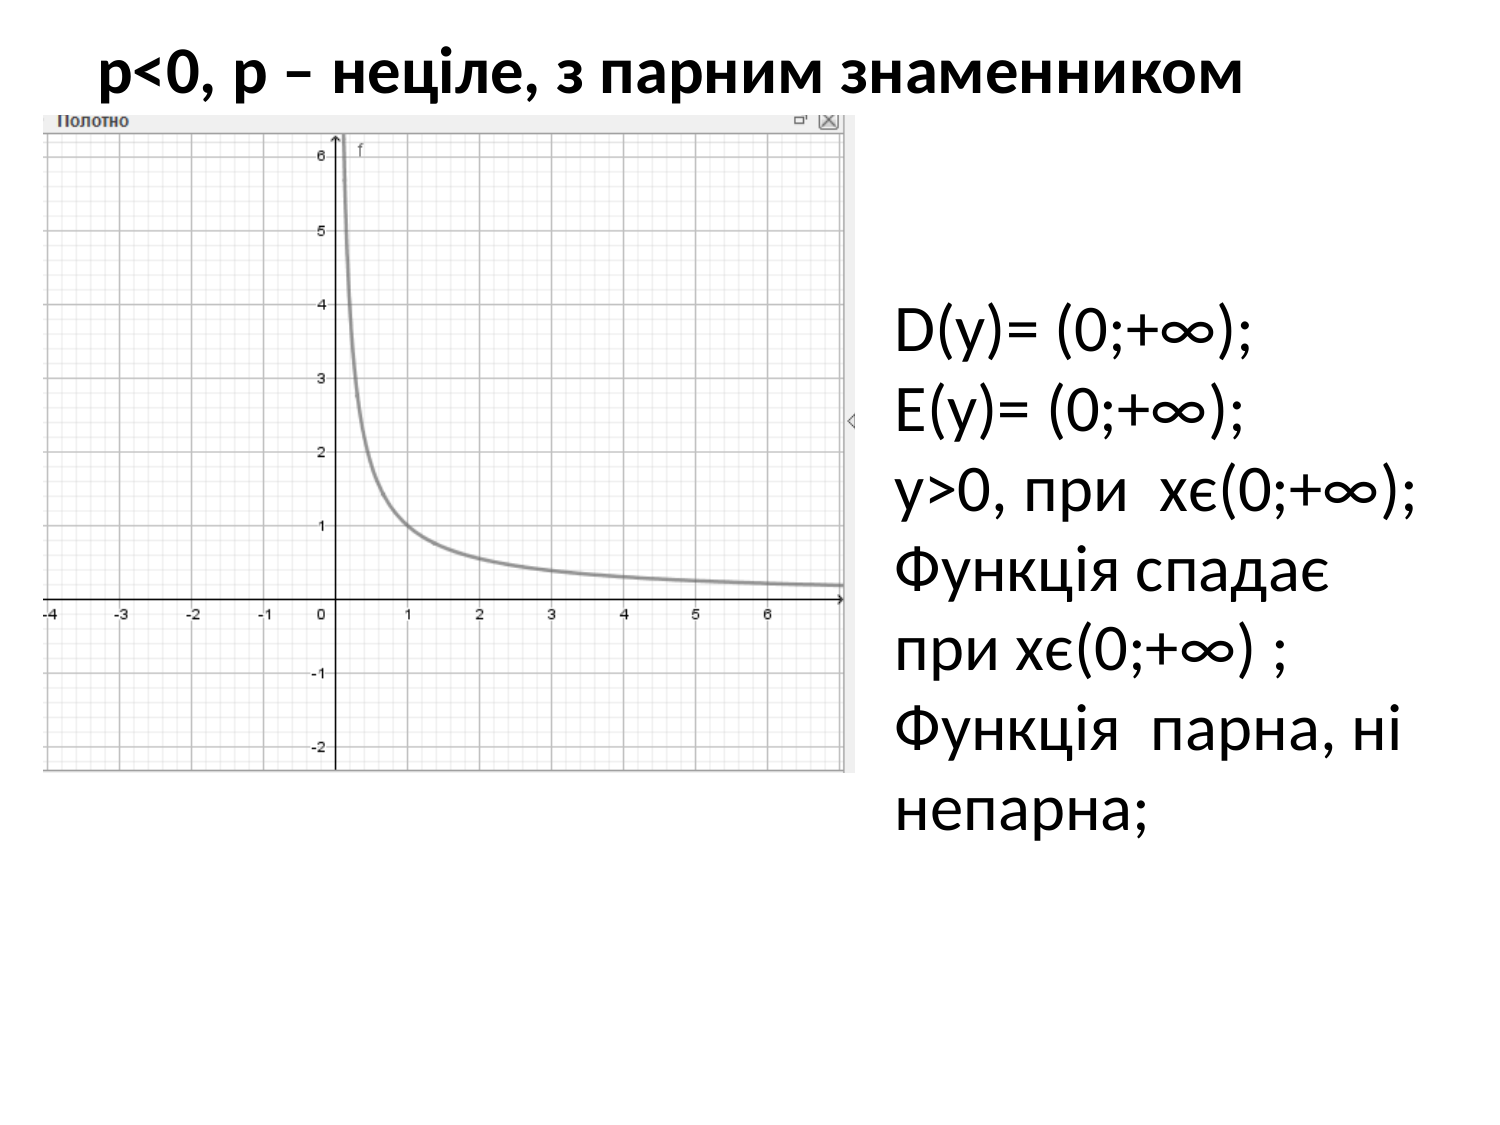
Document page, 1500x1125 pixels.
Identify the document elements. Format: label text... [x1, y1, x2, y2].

picture [42, 114, 856, 773]
text_box p<0, р – неціле, з парним знаменником [82, 19, 1500, 114]
text_box D(у)= (0;+∞); Е(у)= (0;+∞); у>0, при xє(0;+∞); Функція спадає при xє(0;+∞) ; Функція парна, ні непарна; [879, 277, 1500, 852]
